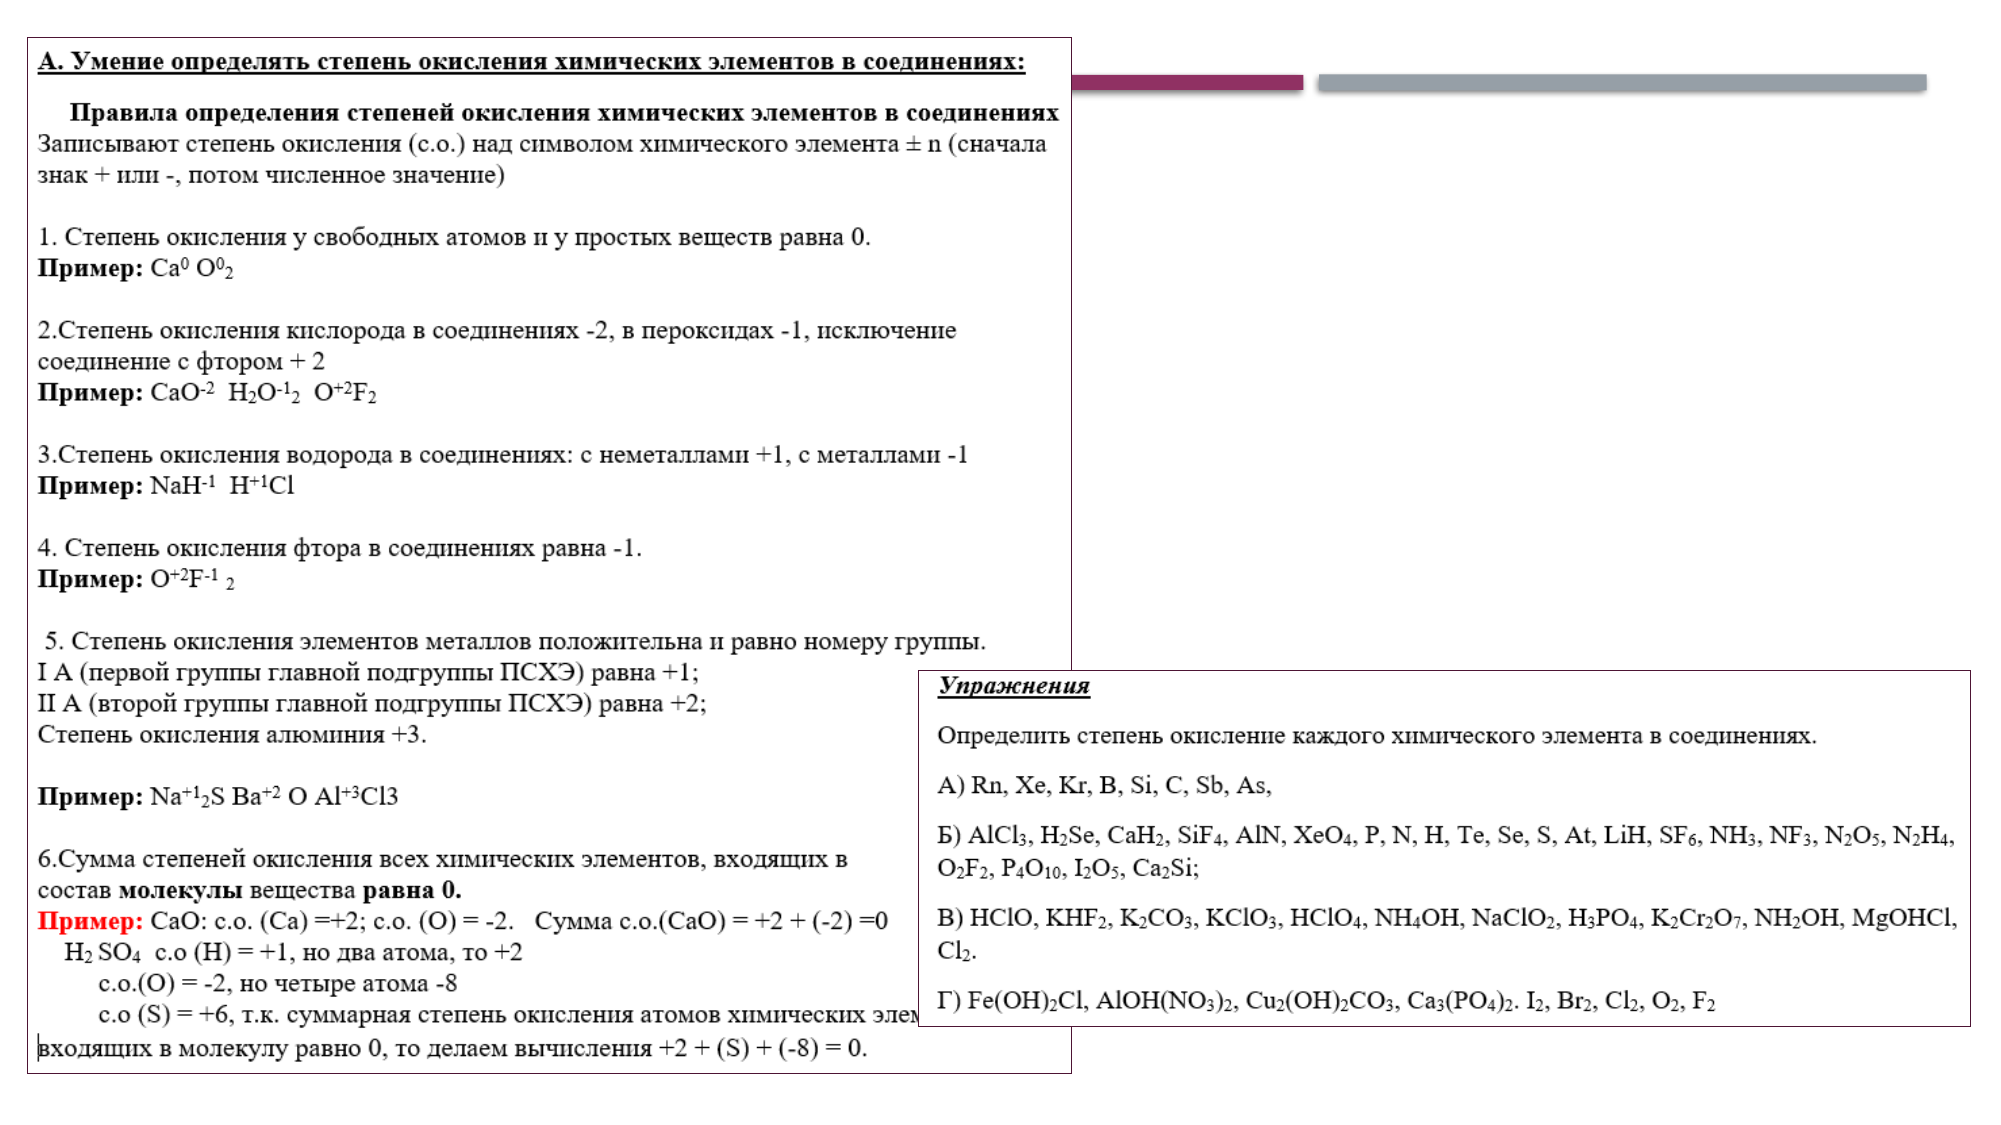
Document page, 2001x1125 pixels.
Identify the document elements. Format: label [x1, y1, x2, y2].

picture [26, 36, 1971, 1074]
